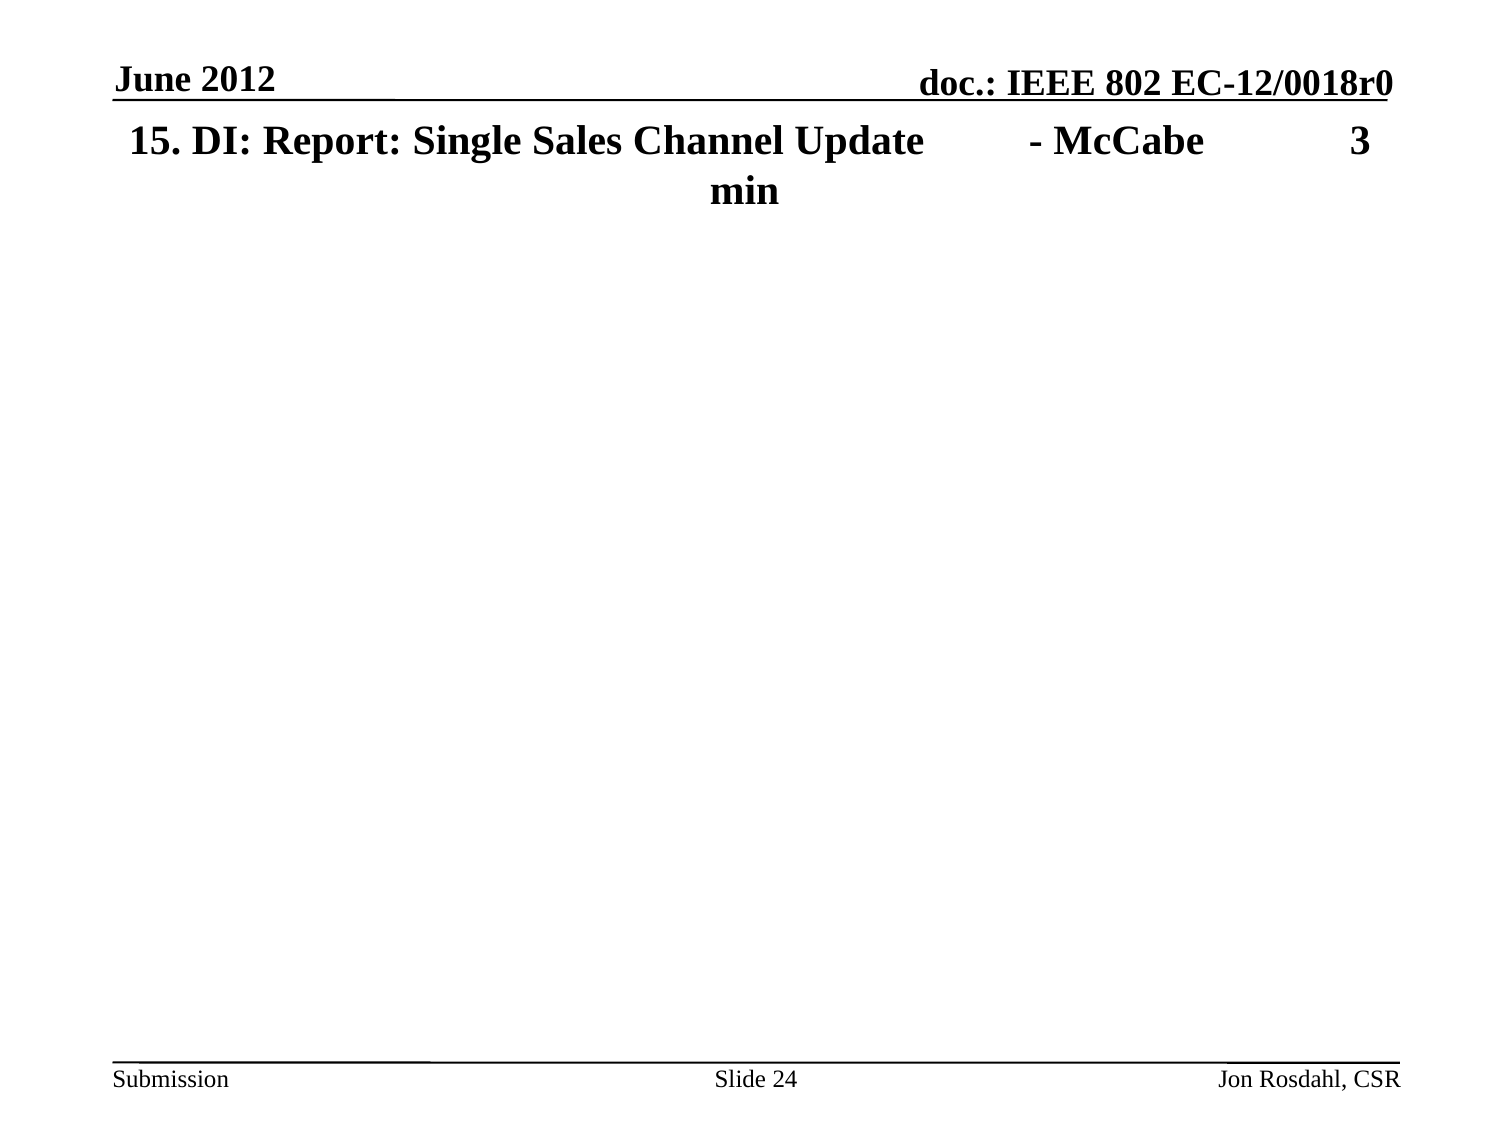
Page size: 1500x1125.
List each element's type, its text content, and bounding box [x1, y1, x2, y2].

footer Jon Rosdahl, CSR [878, 1061, 1402, 1093]
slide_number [114, 54, 423, 100]
title 15. DI: Report: Single Sales Channel Update - McCabe 3 min [112, 112, 1388, 213]
slide_number Slide 24 [712, 1061, 800, 1123]
